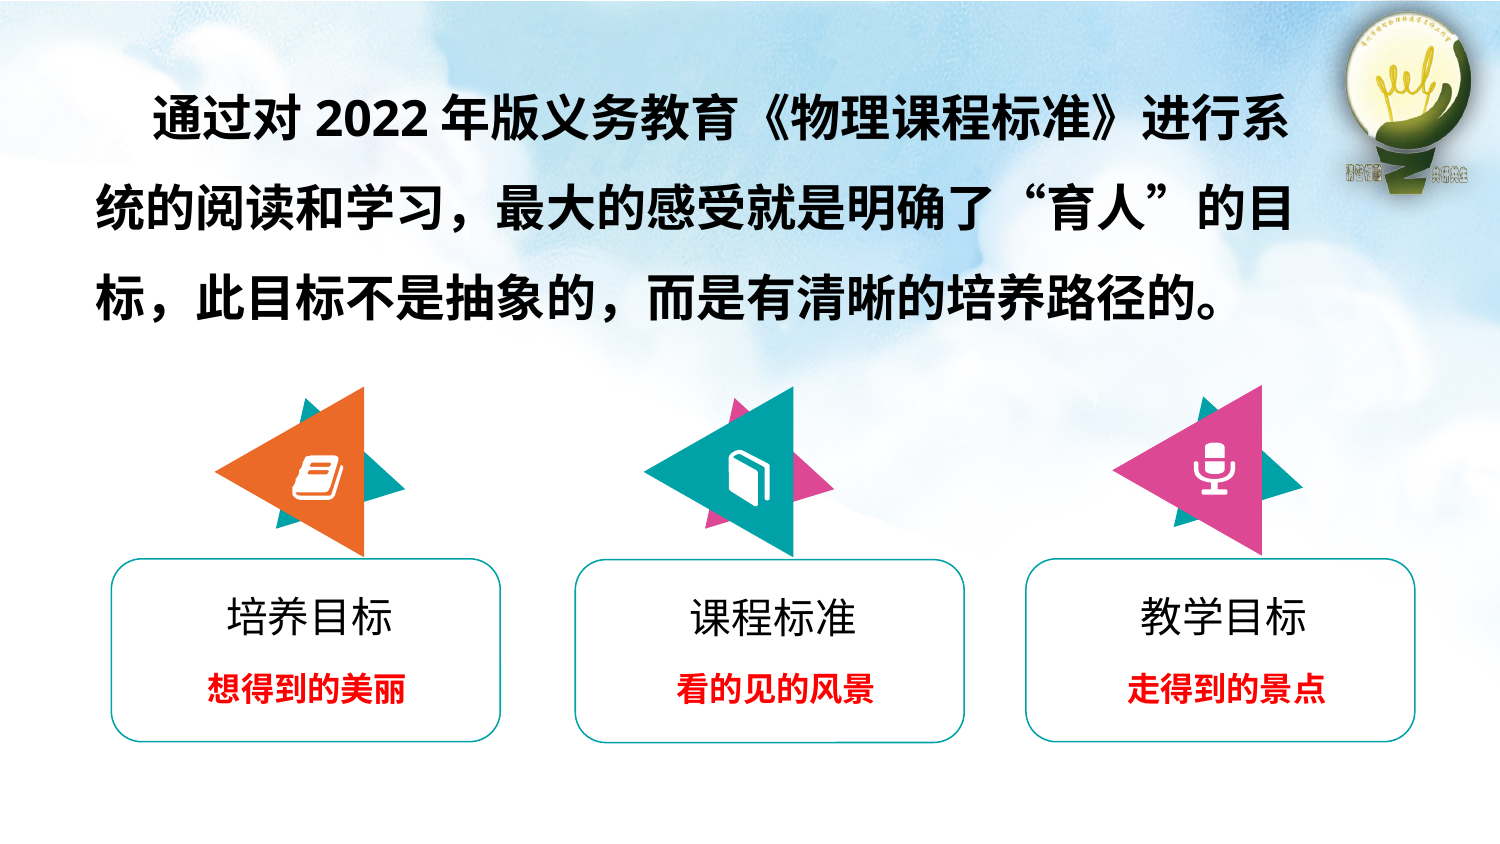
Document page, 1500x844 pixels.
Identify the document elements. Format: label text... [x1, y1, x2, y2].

text_box [573, 557, 967, 745]
text_box [1023, 556, 1417, 744]
text_box 培养目标 [138, 568, 481, 649]
text_box 教学目标 [1052, 568, 1396, 649]
text_box 课程标准 [602, 569, 945, 650]
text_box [1193, 442, 1236, 495]
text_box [1112, 384, 1305, 556]
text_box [643, 386, 836, 558]
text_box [214, 386, 407, 558]
text_box 走得到的景点 [1112, 661, 1371, 716]
text_box 通过对2022年版义务教育《物理课程标准》进行系统的阅读和学习，最大的感受就是明确了“育人”的目标，此目标不是抽象的，而是有清晰的培养路径的。 [81, 49, 1326, 334]
picture [0, 0, 1500, 843]
text_box [109, 556, 503, 744]
text_box 看的见的风景 [661, 661, 934, 716]
text_box 想得到的美丽 [192, 661, 432, 716]
